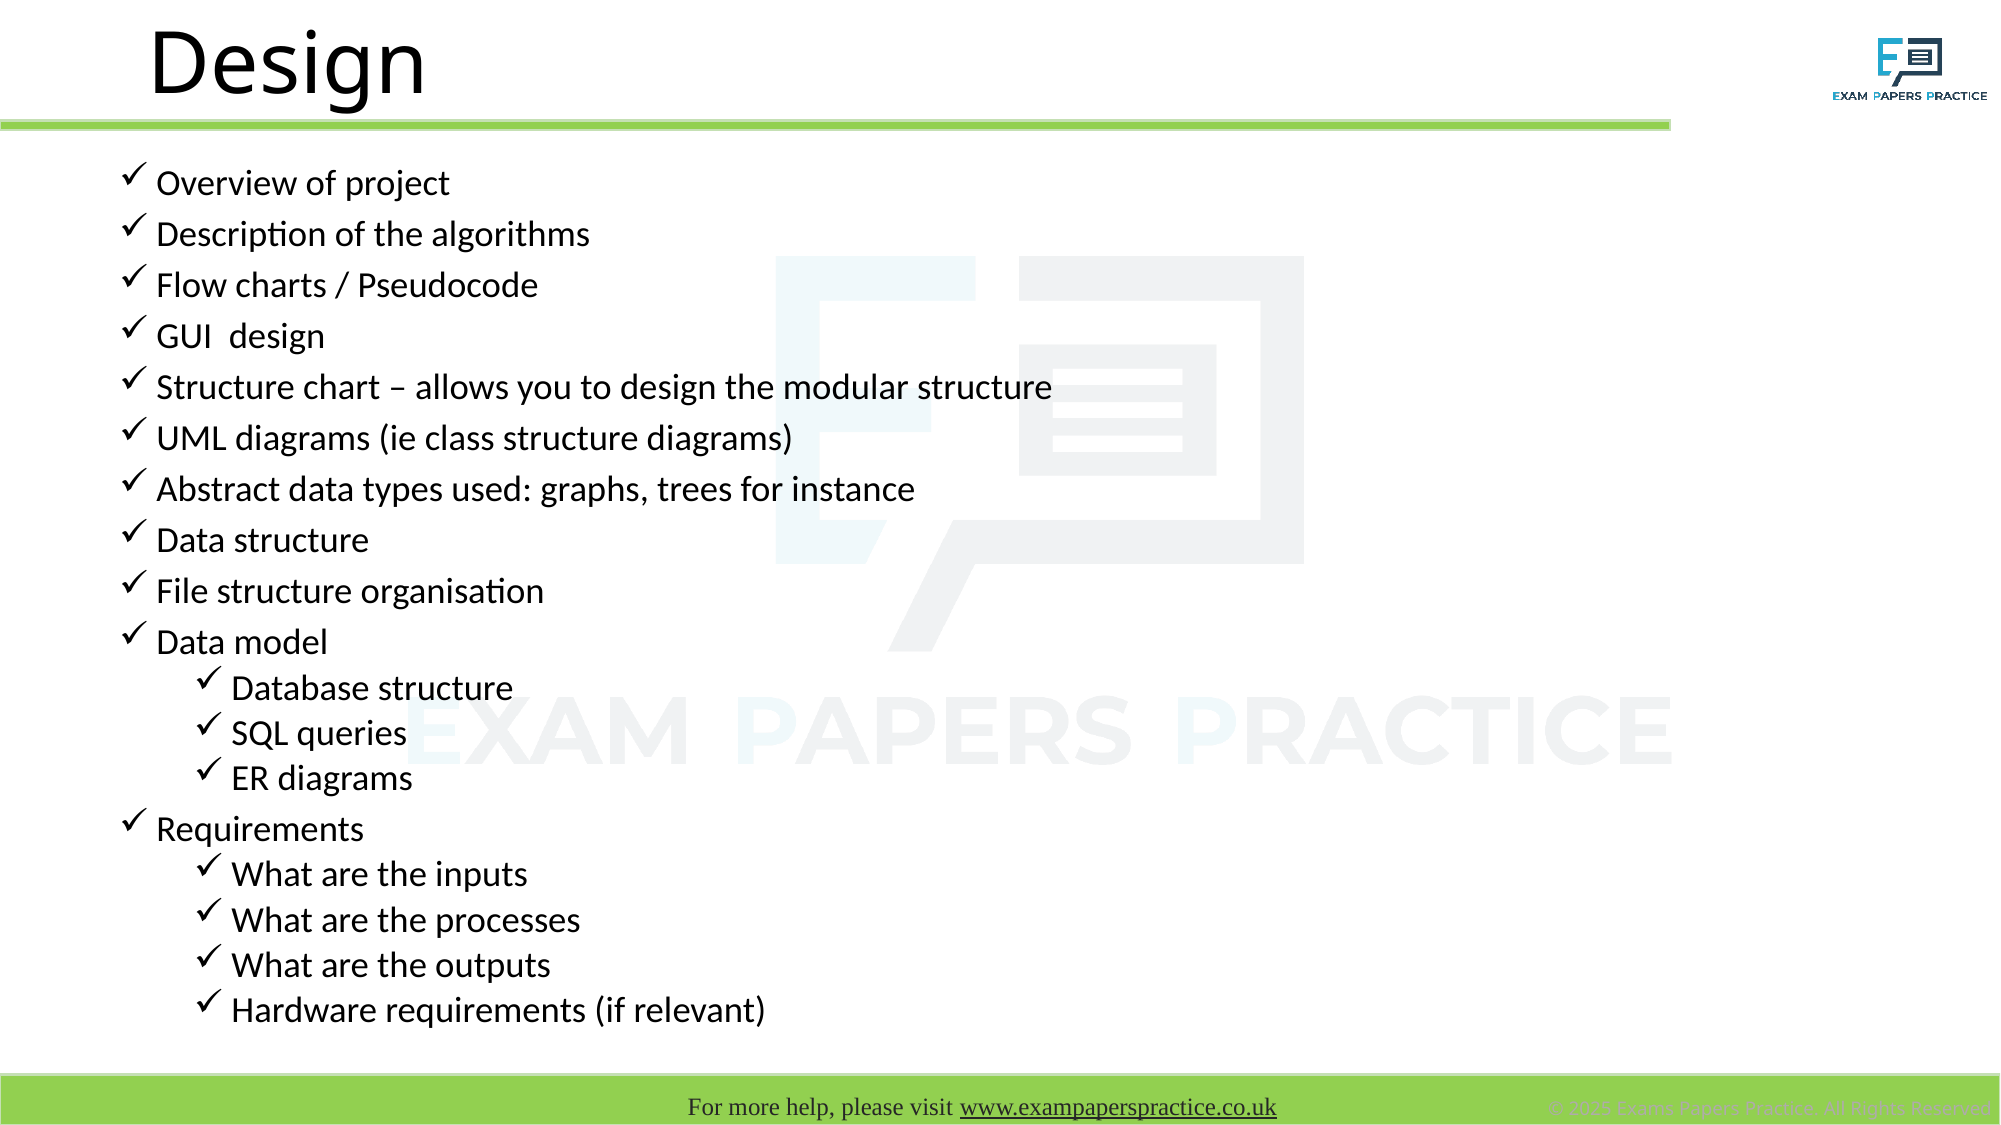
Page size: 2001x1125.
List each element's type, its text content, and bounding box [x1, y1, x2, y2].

list Overview of project Description of the algorithms Flow charts / Pseudocode GUI design Structure chart – allows you to design the modular structure UML diagrams (ie class structure diagrams) Abstract data types used: graphs, trees for instance Data structure File structure organisation Data model Database structure SQL queries ER diagrams Requirements What are the inputs What are the processes What are the outputs Hardware requirements (if relevant) [104, 156, 1830, 1039]
title Design [132, 11, 1858, 121]
